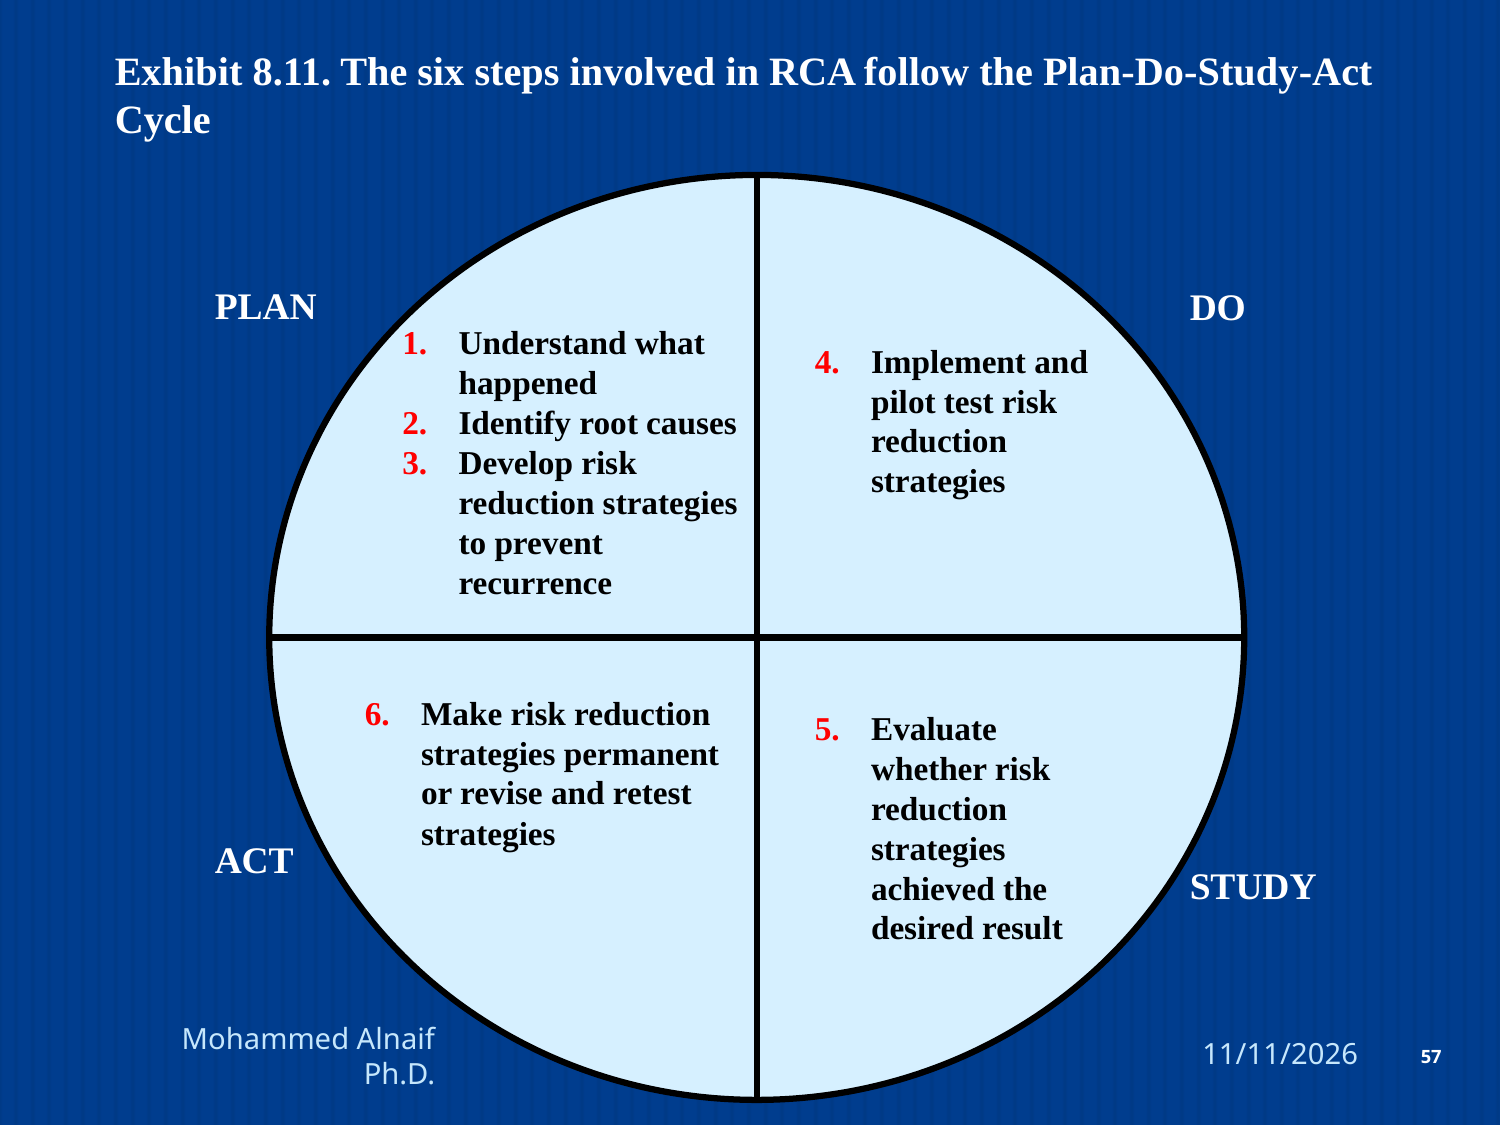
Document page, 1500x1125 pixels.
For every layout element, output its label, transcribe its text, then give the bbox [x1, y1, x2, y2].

text_box Make risk reduction strategies permanent or revise and retest strategies [349, 684, 738, 859]
text_box Implement and pilot test risk reduction strategies [800, 332, 1125, 507]
text_box [267, 333, 751, 641]
text_box STUDY [1174, 854, 1338, 914]
slide_number 57 [1387, 1037, 1475, 1078]
text_box [407, 173, 1246, 640]
text_box [762, 645, 1246, 1102]
text_box DO [1175, 275, 1275, 336]
text_box [267, 644, 751, 1102]
text_box Evaluate whether risk reduction strategies achieved the desired result [800, 699, 1125, 955]
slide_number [1187, 1025, 1438, 1085]
footer Mohammed Alnaif Ph.D. [99, 1024, 450, 1085]
text_box Understand what happened Identify root causes Develop risk reduction strategies to prevent recurrence [387, 313, 751, 609]
text_box ACT [200, 828, 313, 889]
title Exhibit 8.11. The six steps involved in RCA follow the Plan-Do-Study-Act Cycle [99, 37, 1438, 150]
text_box PLAN [199, 274, 350, 335]
